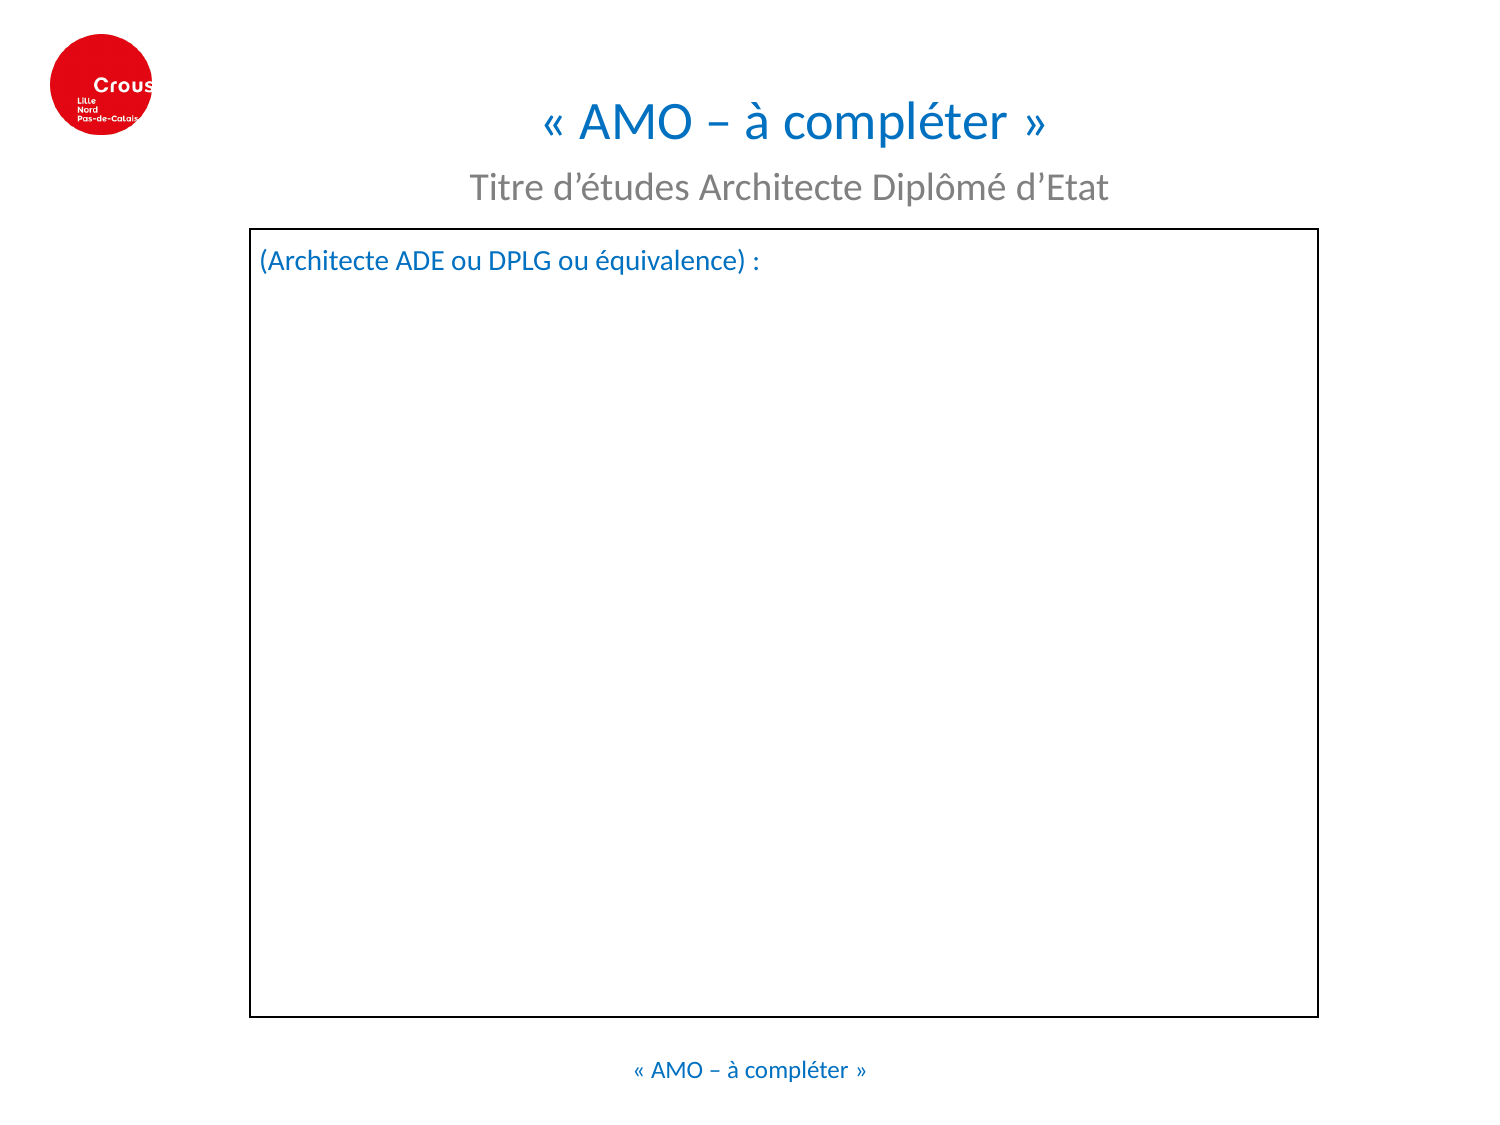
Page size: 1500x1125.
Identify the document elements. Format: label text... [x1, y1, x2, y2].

table_header [251, 230, 1317, 1016]
text_box « AMO – à compléter » [299, 55, 1289, 112]
text_box (Architecte ADE ou DPLG ou équivalence) : [169, 238, 1375, 1039]
picture [50, 34, 152, 135]
footer « AMO – à compléter » [496, 1039, 1004, 1099]
text_box Titre d’études Architecte Diplômé d’Etat [299, 112, 1289, 217]
